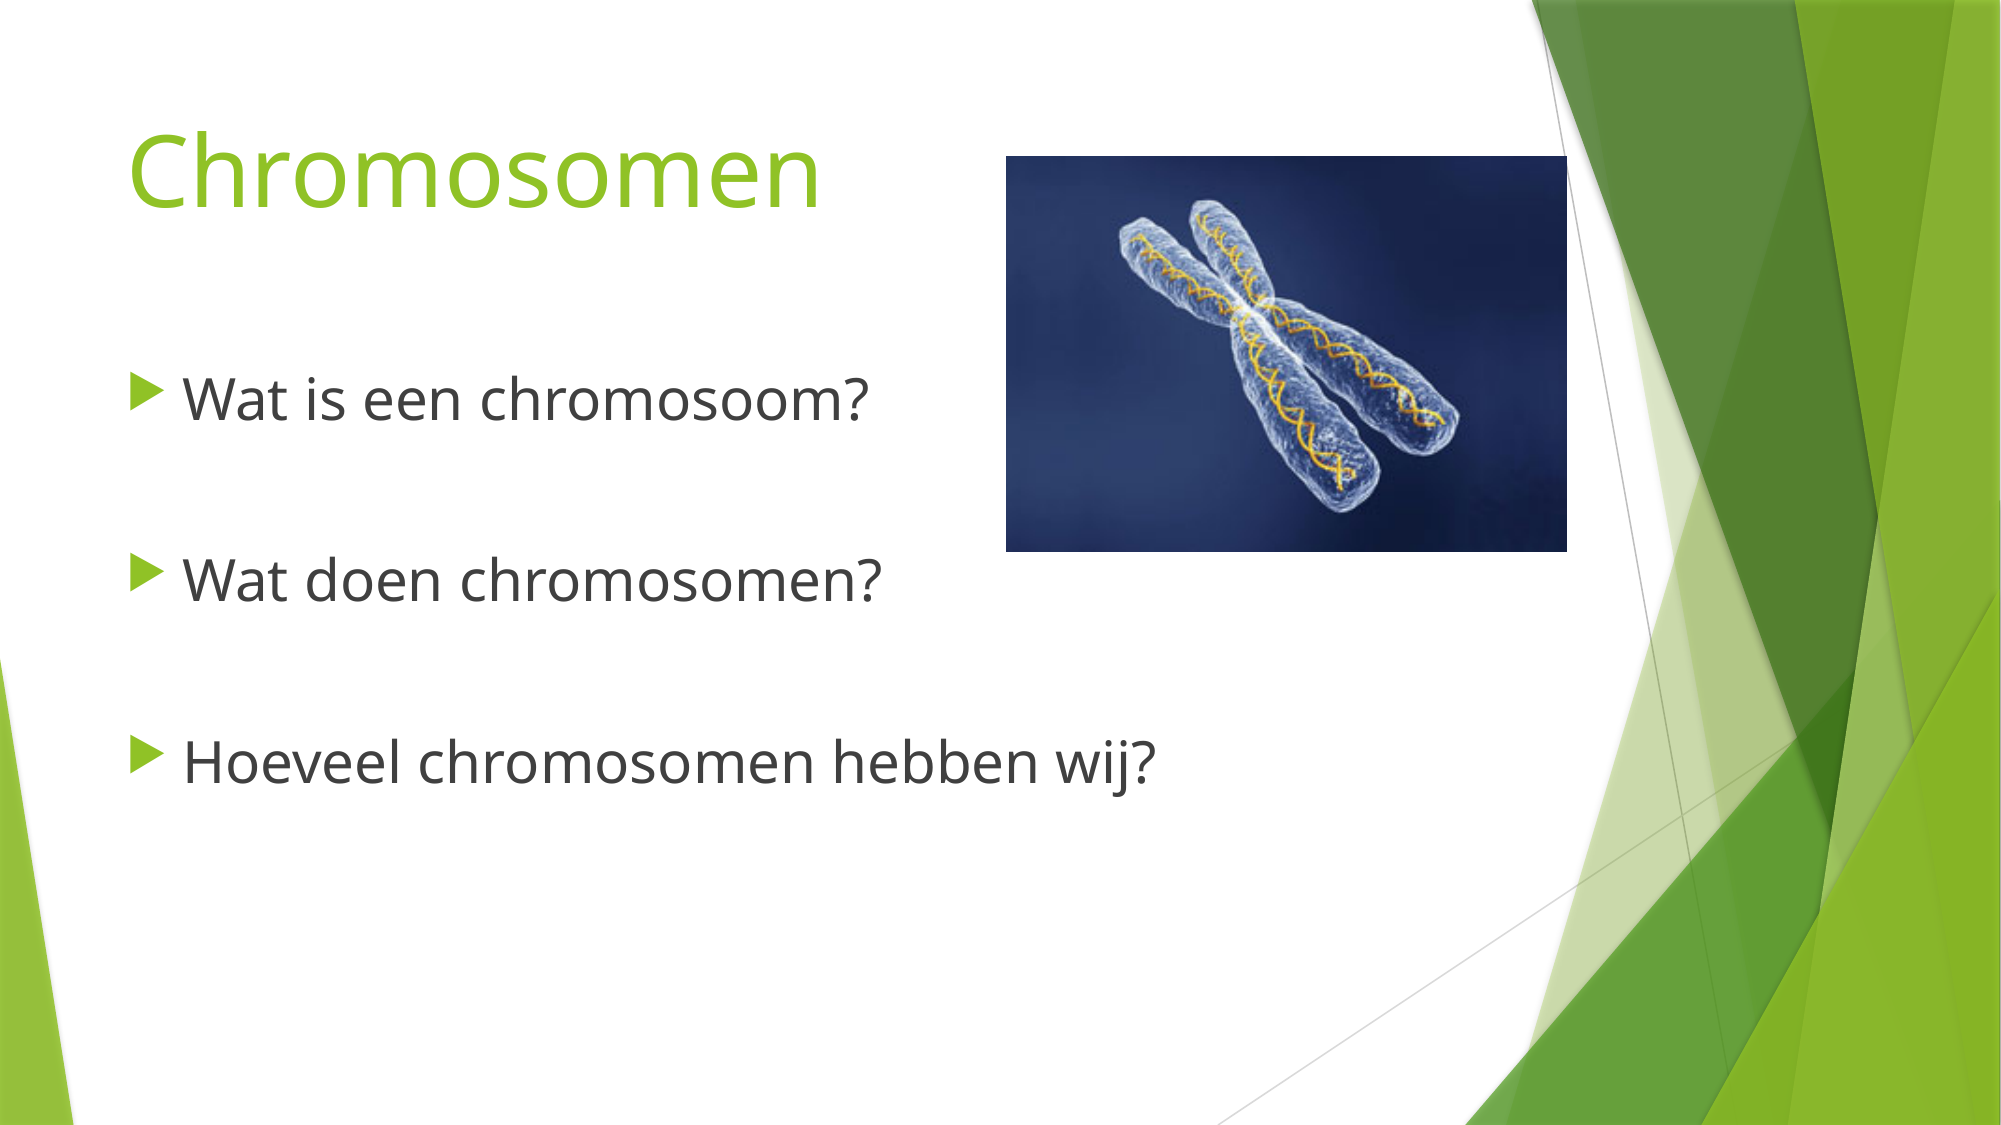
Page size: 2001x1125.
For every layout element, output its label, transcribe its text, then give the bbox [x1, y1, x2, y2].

picture [1006, 156, 1567, 553]
title Chromosomen [111, 99, 1522, 317]
list Wat is een chromosoom? Wat doen chromosomen? Hoeveel chromosomen hebben wij? [111, 354, 1522, 992]
